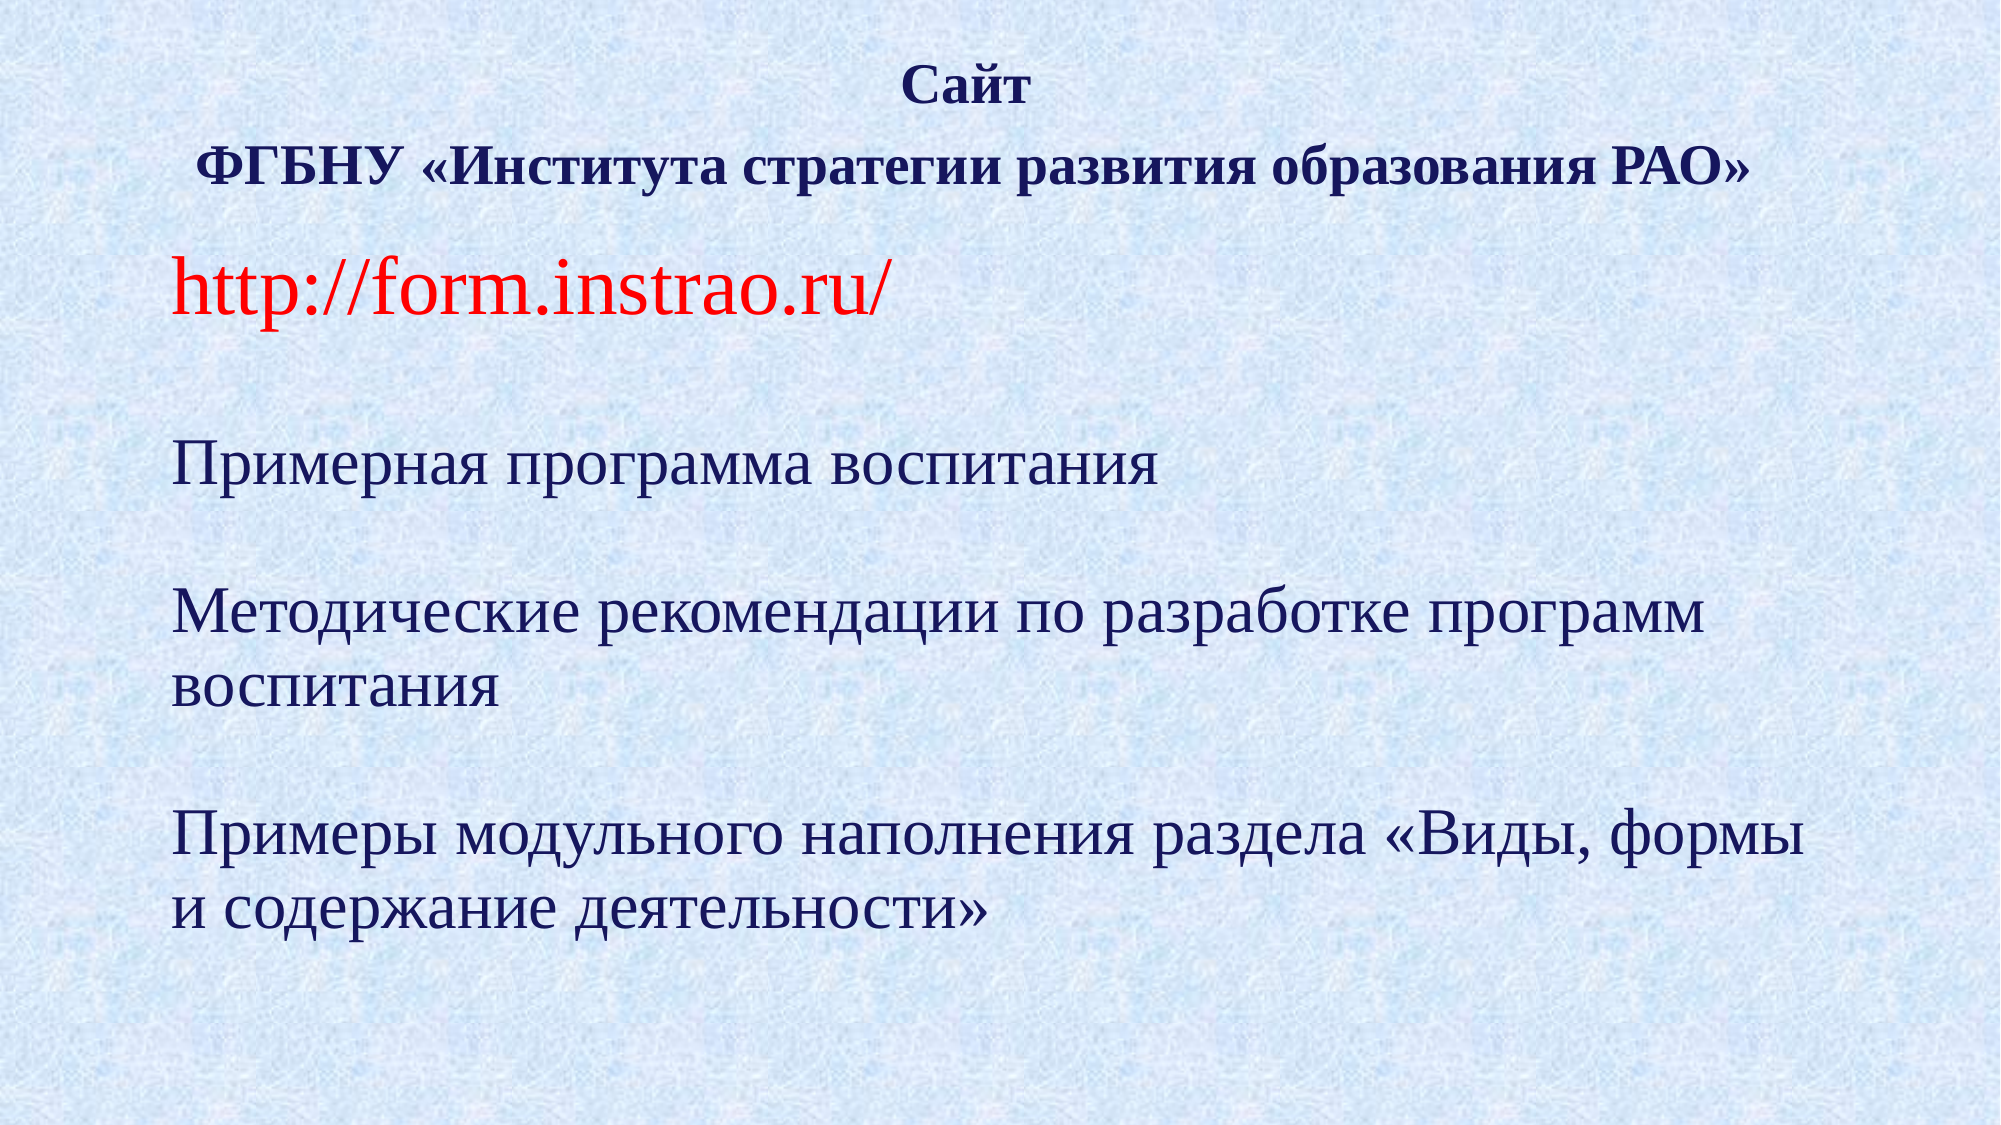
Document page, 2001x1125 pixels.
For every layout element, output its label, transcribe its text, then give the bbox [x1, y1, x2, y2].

picture [0, 0, 2001, 1125]
list Сайт ФГБНУ «Института стратегии развития образования РАО» [123, 38, 1824, 286]
table_header http://form.instrao.ru/ Примерная программа воспитания Методические рекомендации по разработке программ воспитания Примеры модульного наполнения раздела «Виды, формы и содержание деятельности» [171, 240, 1824, 943]
